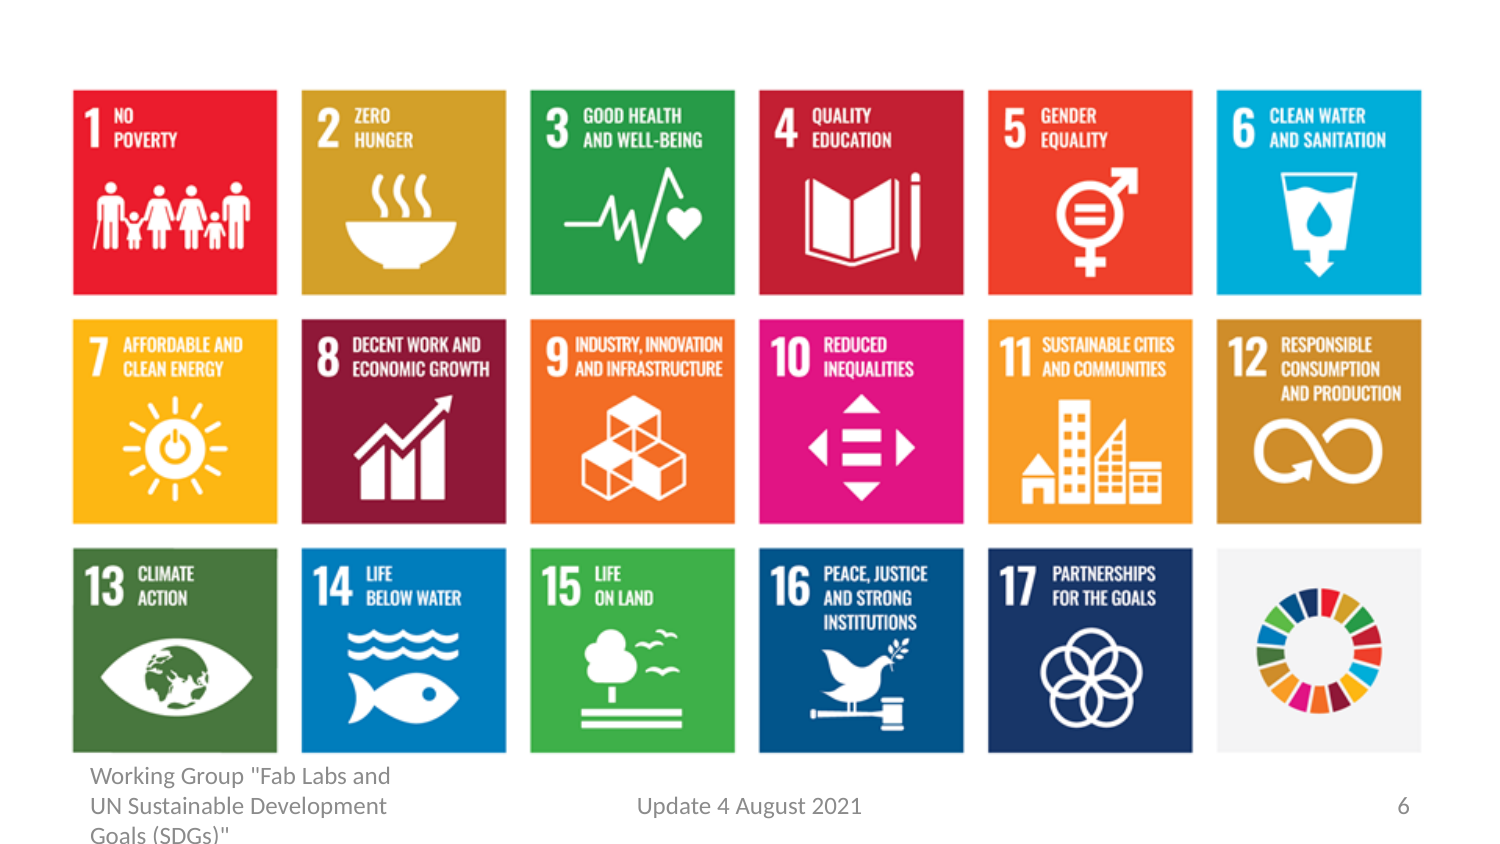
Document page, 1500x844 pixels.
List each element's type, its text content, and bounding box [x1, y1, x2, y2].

footer Update 4 August 2021 [512, 782, 988, 827]
slide_number Working Group "Fab Labs and UN Sustainable Development Goals (SDGs)" [75, 782, 425, 827]
picture [69, 80, 1431, 764]
slide_number 6 [1074, 782, 1425, 827]
